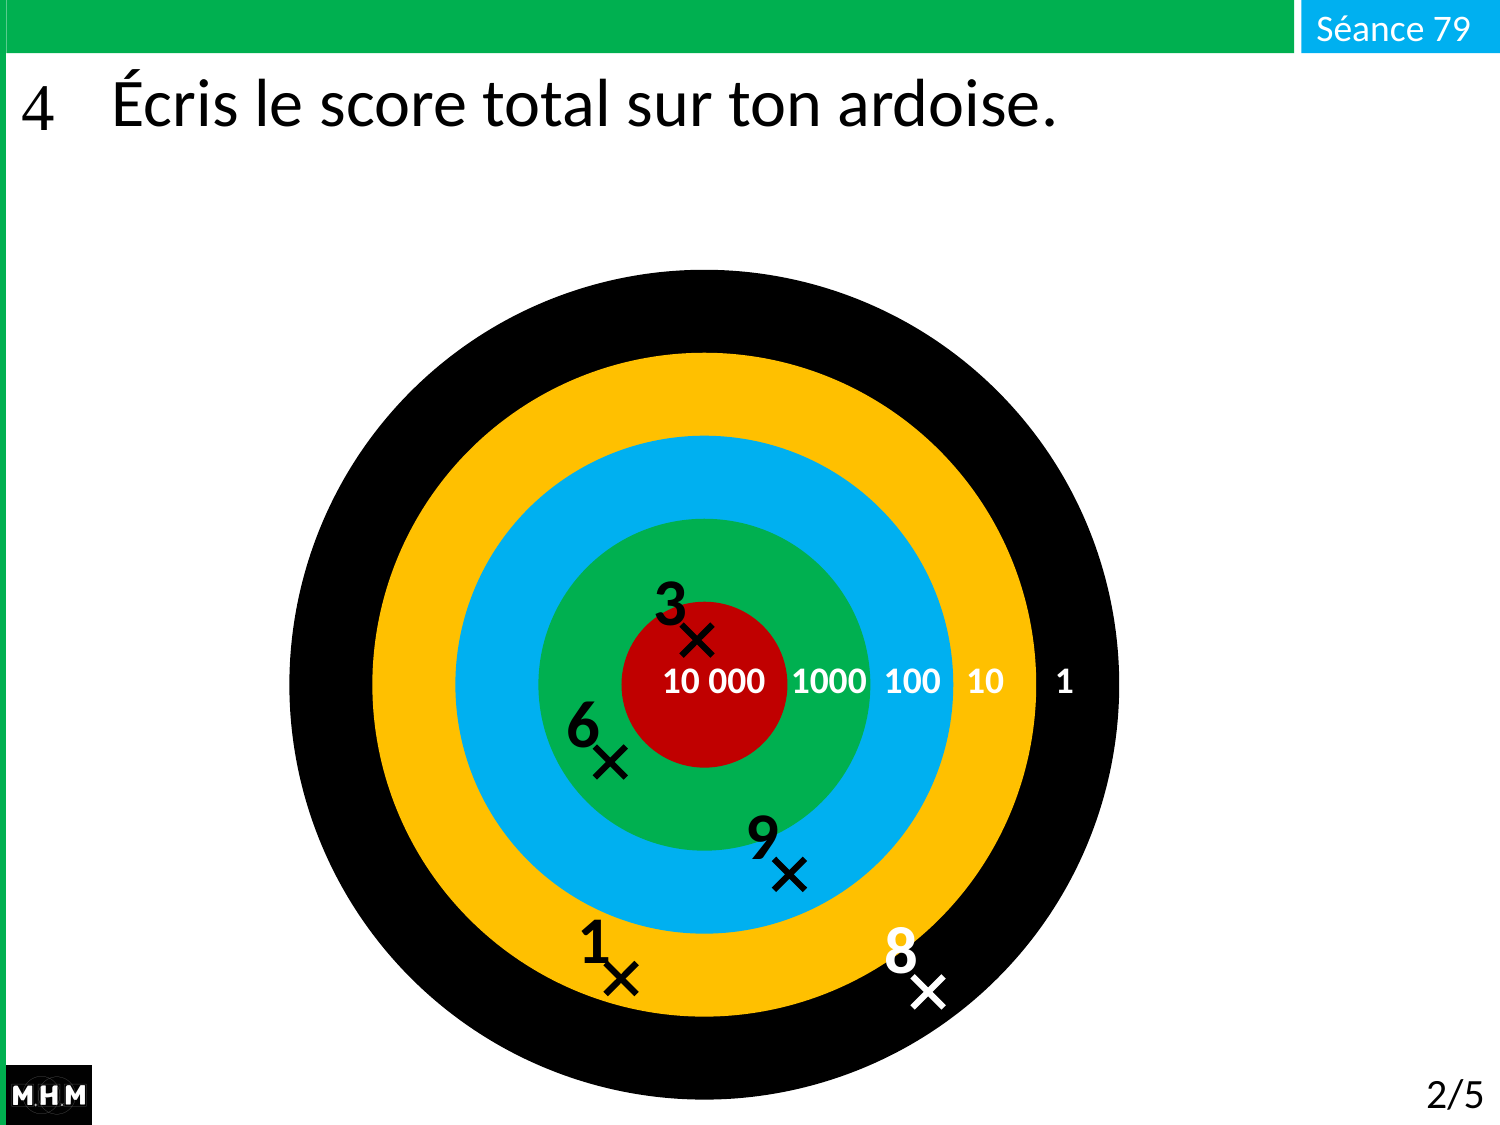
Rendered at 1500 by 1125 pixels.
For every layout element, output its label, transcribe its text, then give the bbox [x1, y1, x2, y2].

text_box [289, 269, 1277, 1100]
picture [6, 1065, 92, 1125]
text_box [869, 899, 965, 1022]
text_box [551, 673, 647, 792]
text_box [731, 785, 827, 905]
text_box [638, 551, 734, 670]
list 2/5 [1297, 1064, 1500, 1125]
title Écris le score total sur ton ardoise. [96, 60, 1391, 150]
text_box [562, 889, 658, 1009]
